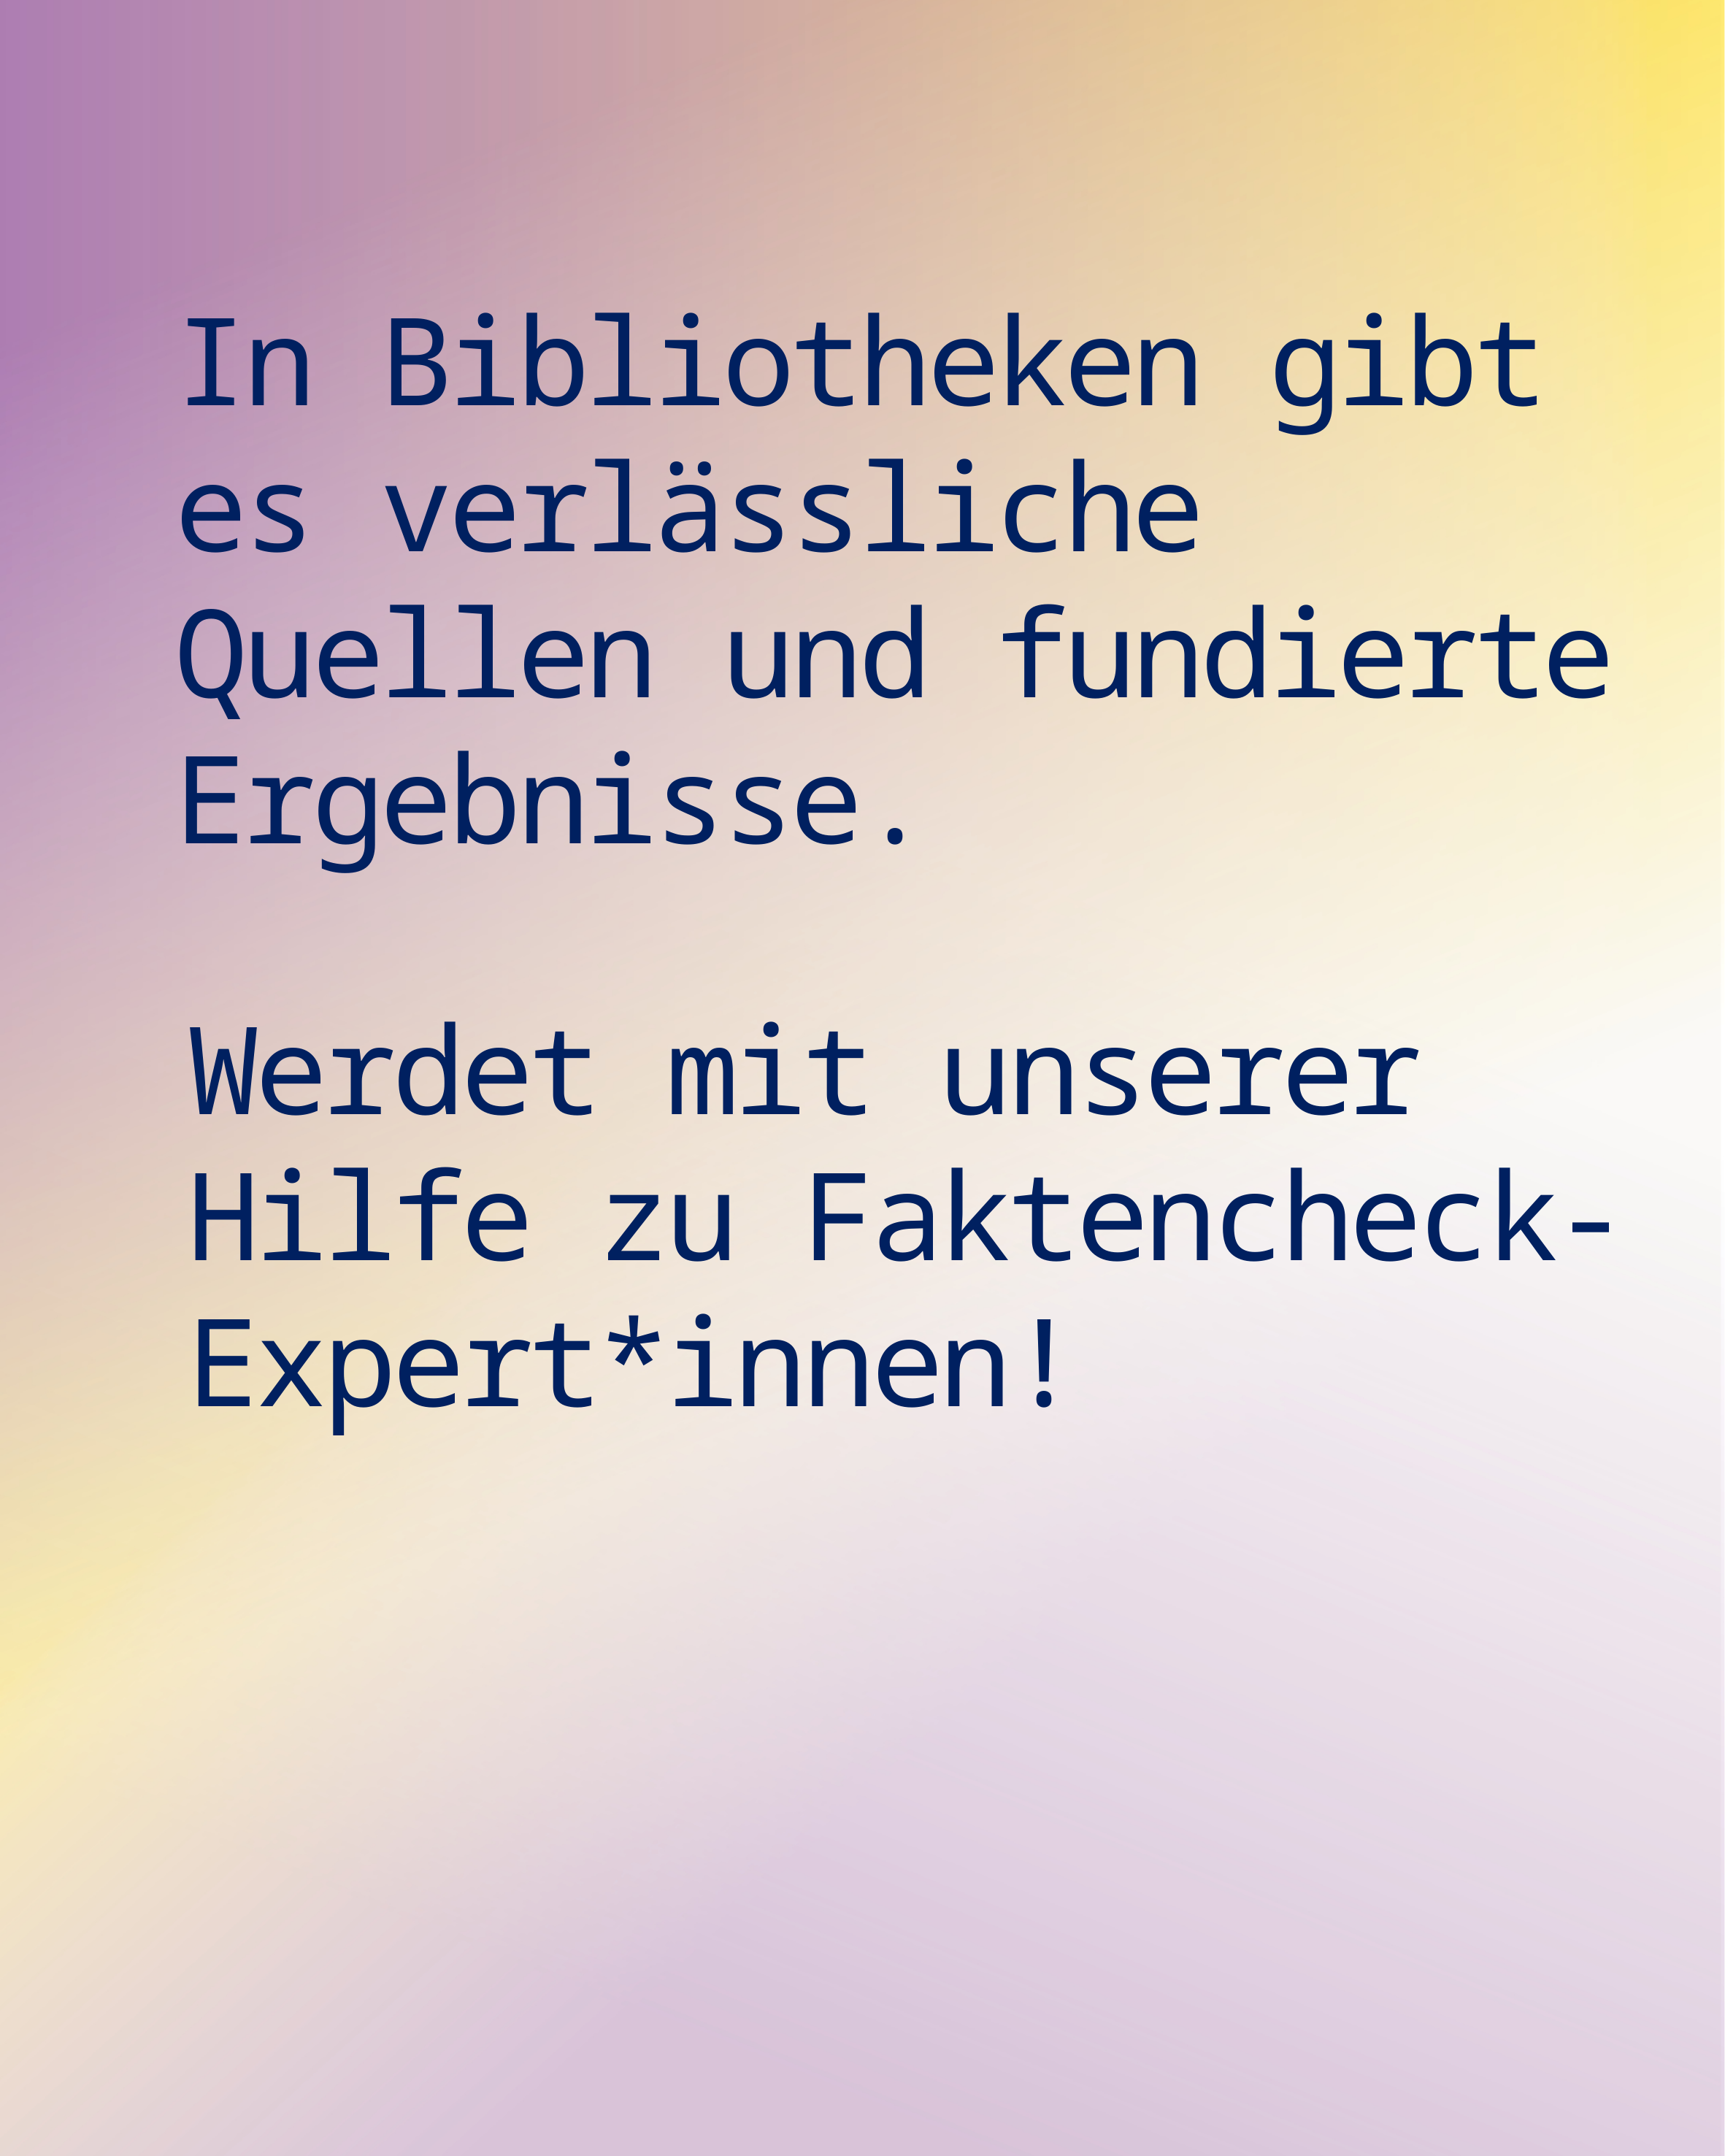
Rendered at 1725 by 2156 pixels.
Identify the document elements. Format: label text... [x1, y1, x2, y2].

picture [0, 0, 1725, 2156]
text_box In Bibliotheken gibt es verlässliche Quellen und fundierte Ergebnisse. [164, 278, 1637, 873]
text_box Werdet mit unserer Hilfe zu Faktencheck-Expert*innen! [176, 987, 1637, 1436]
